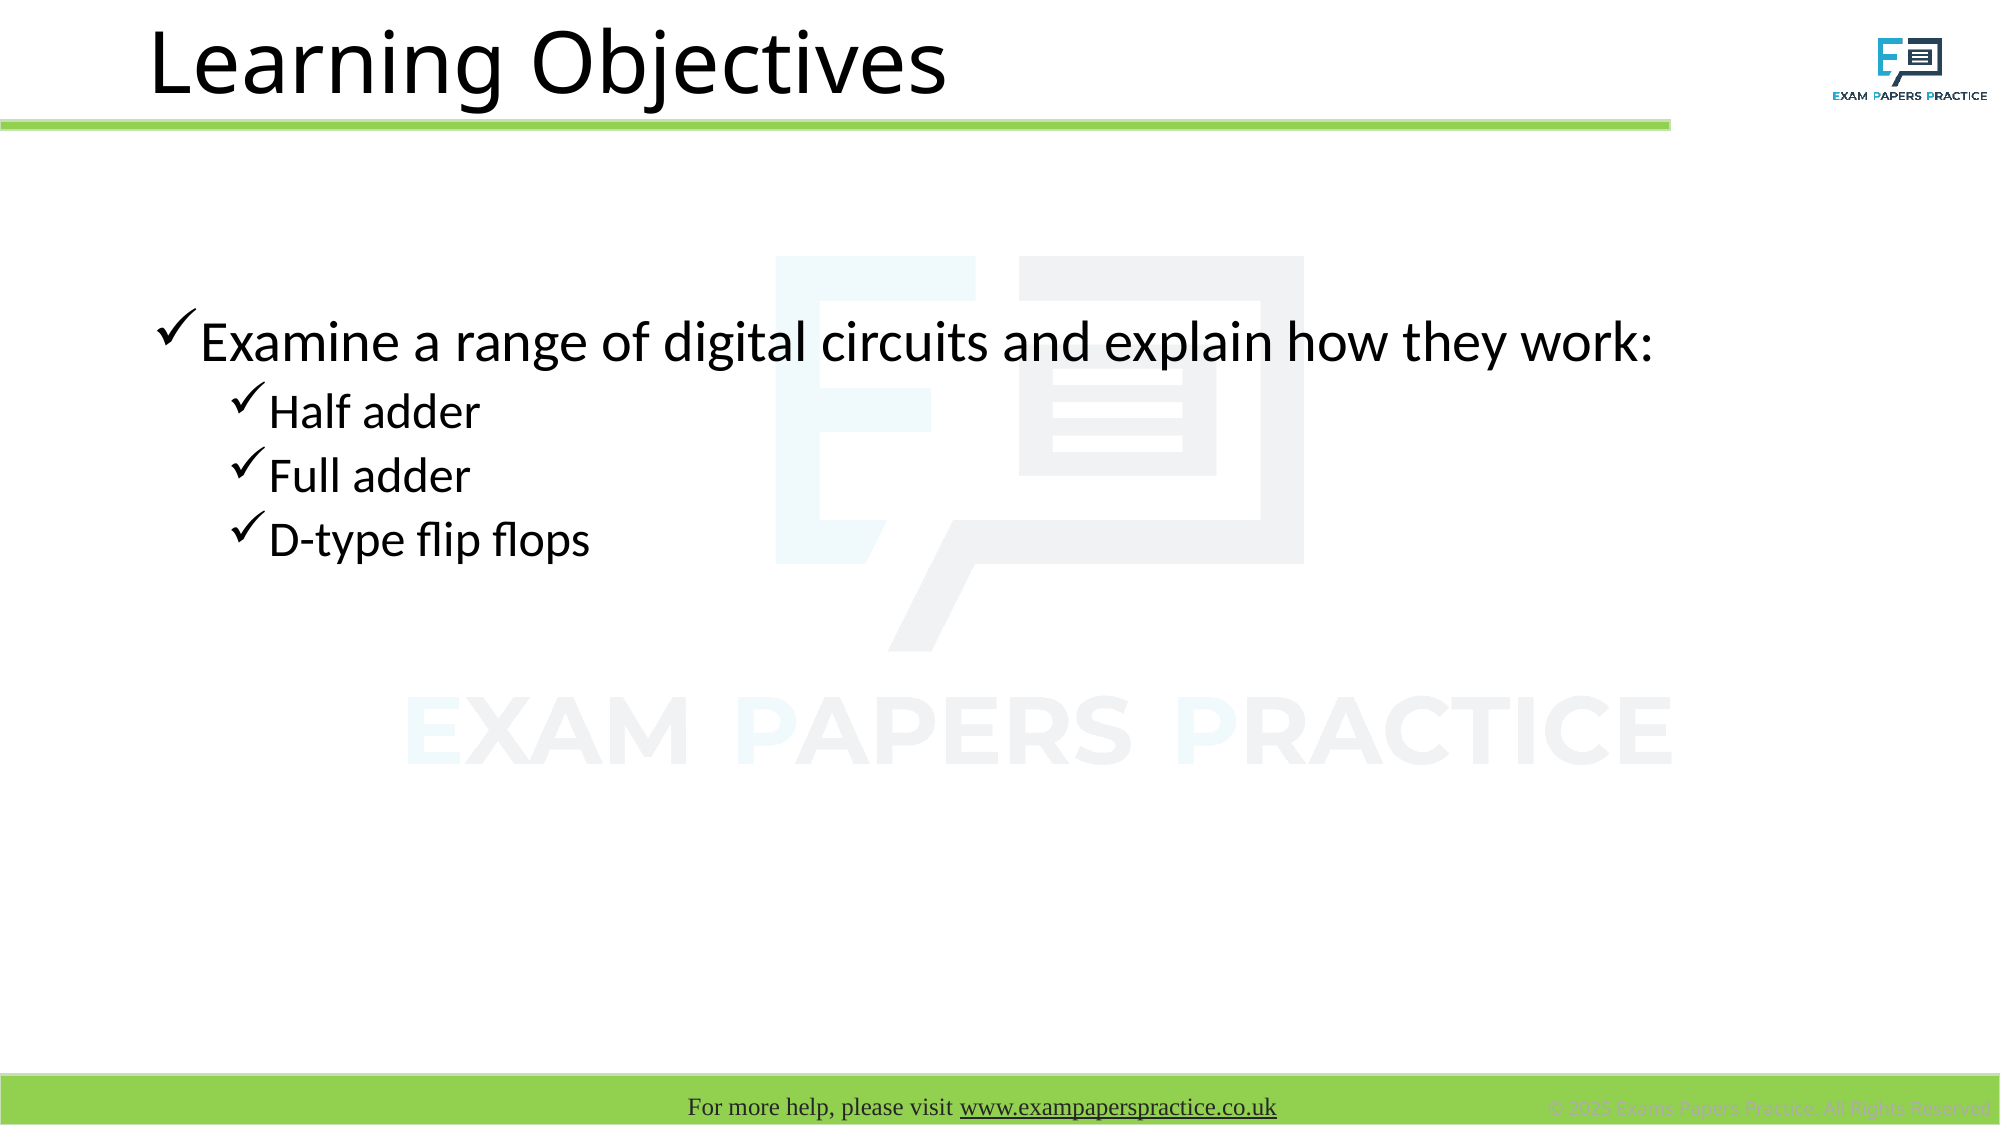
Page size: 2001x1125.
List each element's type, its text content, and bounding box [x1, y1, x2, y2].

list Examine a range of digital circuits and explain how they work: Half adder Full adder D-type flip flops [137, 304, 1863, 1018]
title Learning Objectives [132, 11, 1858, 121]
